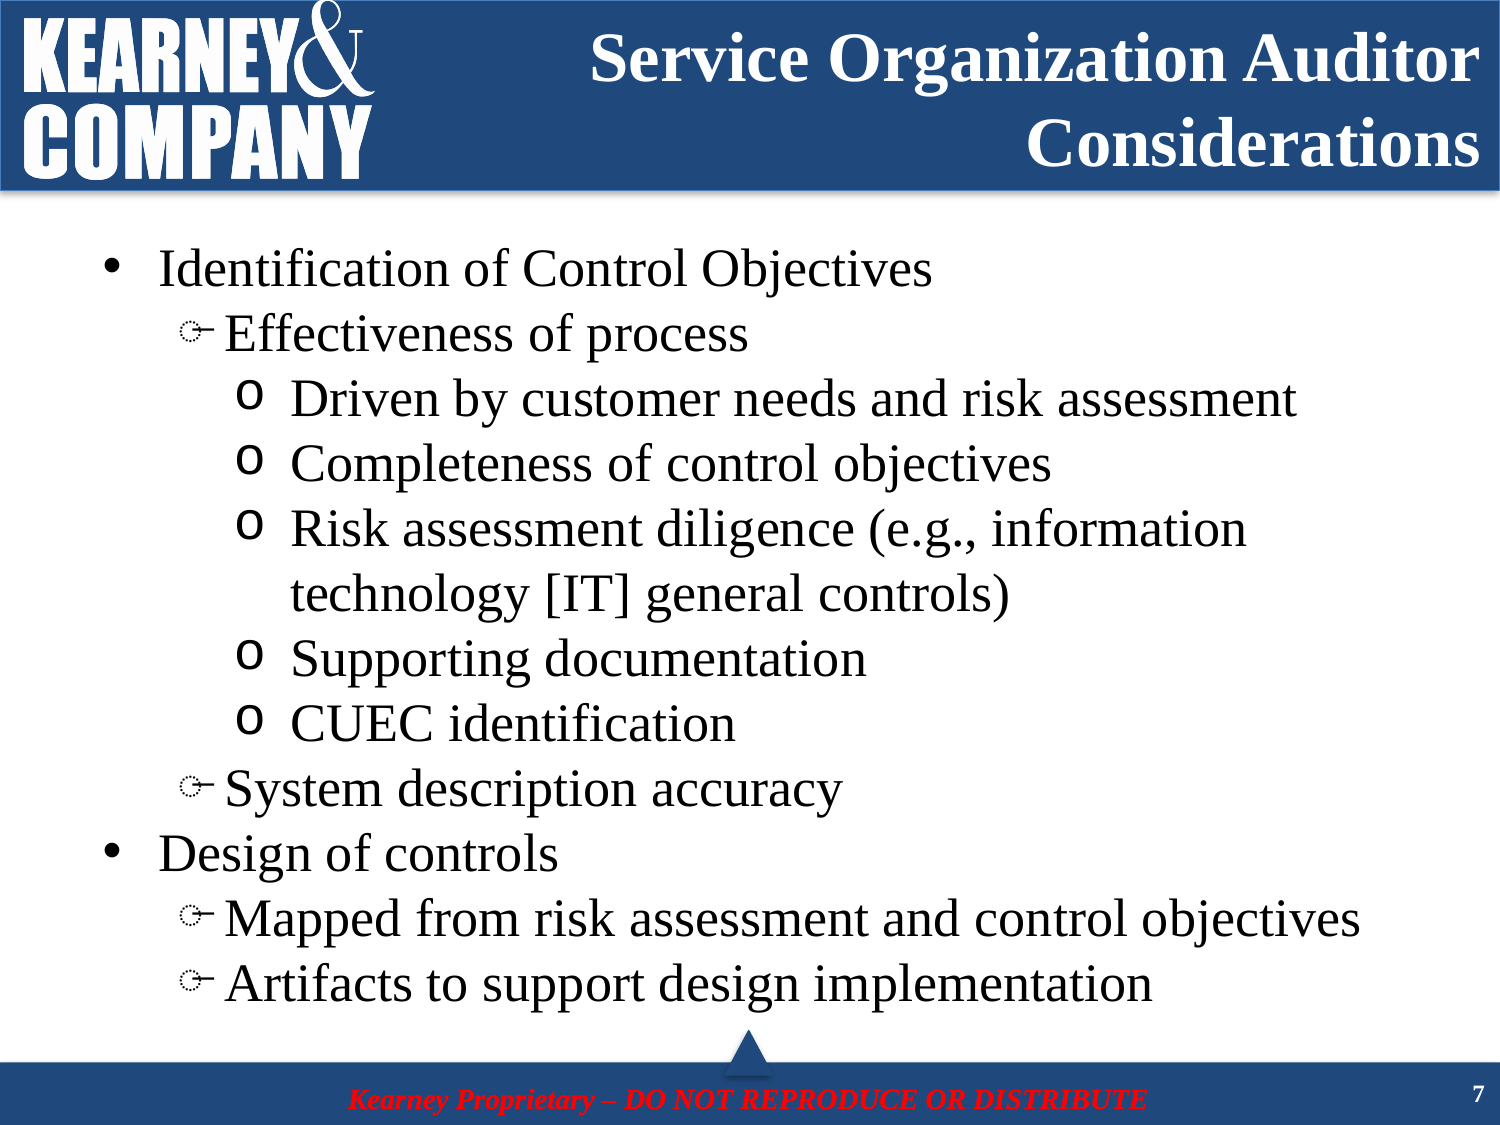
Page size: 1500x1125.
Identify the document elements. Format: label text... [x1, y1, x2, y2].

picture [24, 0, 375, 180]
slide_number 6 [1149, 1062, 1500, 1123]
title Service Organization Auditor Considerations [387, 1, 1497, 189]
list Identification of Control Objectives Effectiveness of process Driven by customer needs and risk assessment Completeness of control objectives Risk assessment diligence (e.g., information technology [IT] general controls) Supporting documentation CUEC identification System description accuracy Design of controls Mapped from risk assessment and control objectives Artifacts to support design implementation [87, 224, 1438, 1018]
